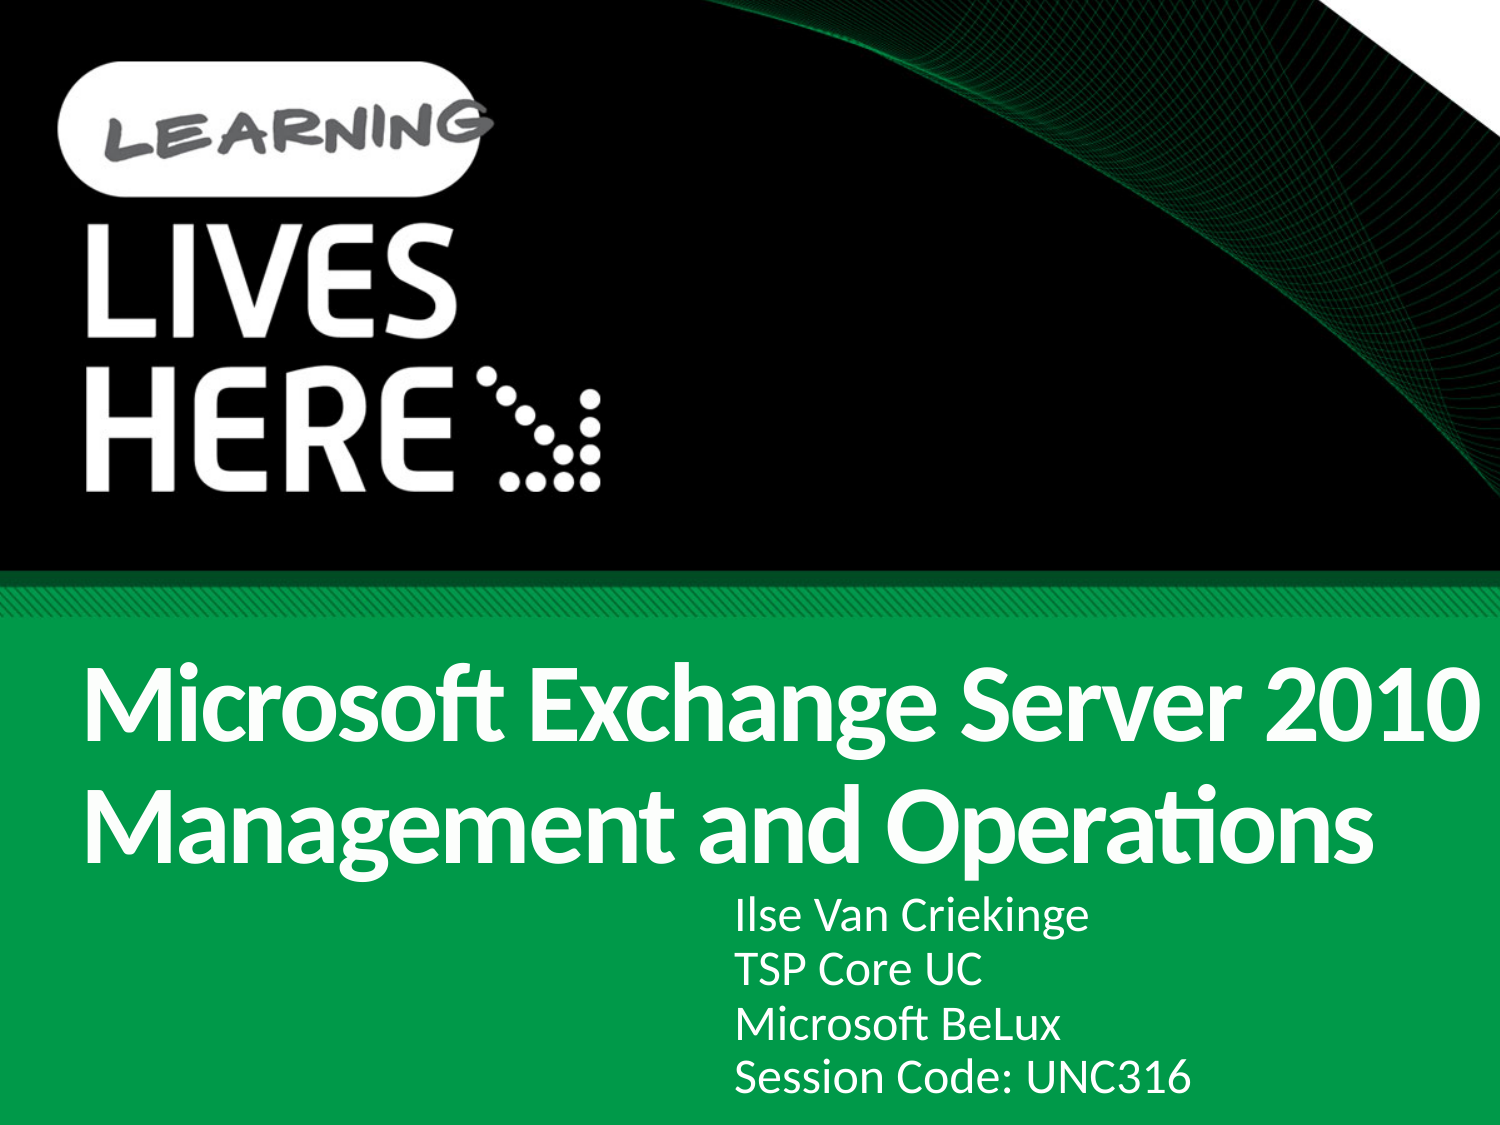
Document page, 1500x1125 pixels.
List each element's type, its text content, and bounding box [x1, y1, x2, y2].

title Microsoft Exchange Server 2010 Management and Operations [80, 644, 1488, 864]
subtitle Ilse Van Criekinge TSP Core UC Microsoft BeLux Session Code: UNC316 [734, 888, 1360, 1113]
picture [0, 0, 1500, 1125]
